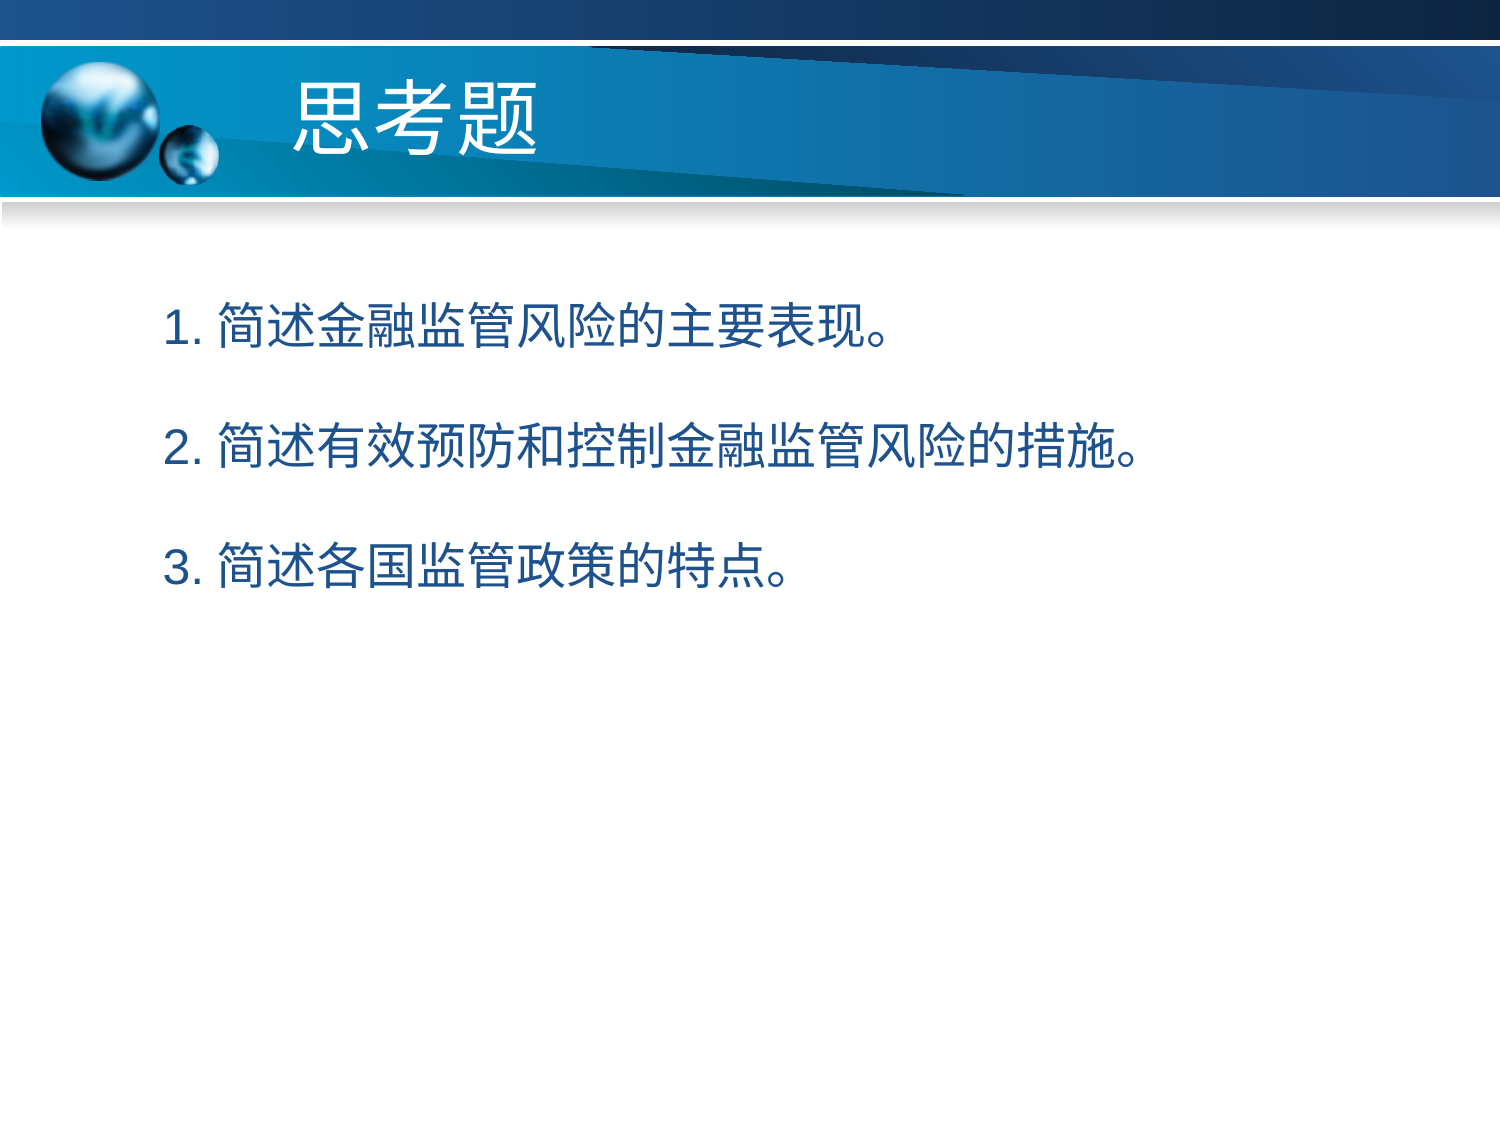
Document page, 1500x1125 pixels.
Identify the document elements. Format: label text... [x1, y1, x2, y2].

title 思考题 [274, 44, 1363, 188]
picture [160, 126, 218, 184]
picture [42, 63, 159, 180]
list 1.简述金融监管风险的主要表现。 2.简述有效预防和控制金融监管风险的措施。 3.简述各国监管政策的特点。 [147, 226, 1393, 1040]
